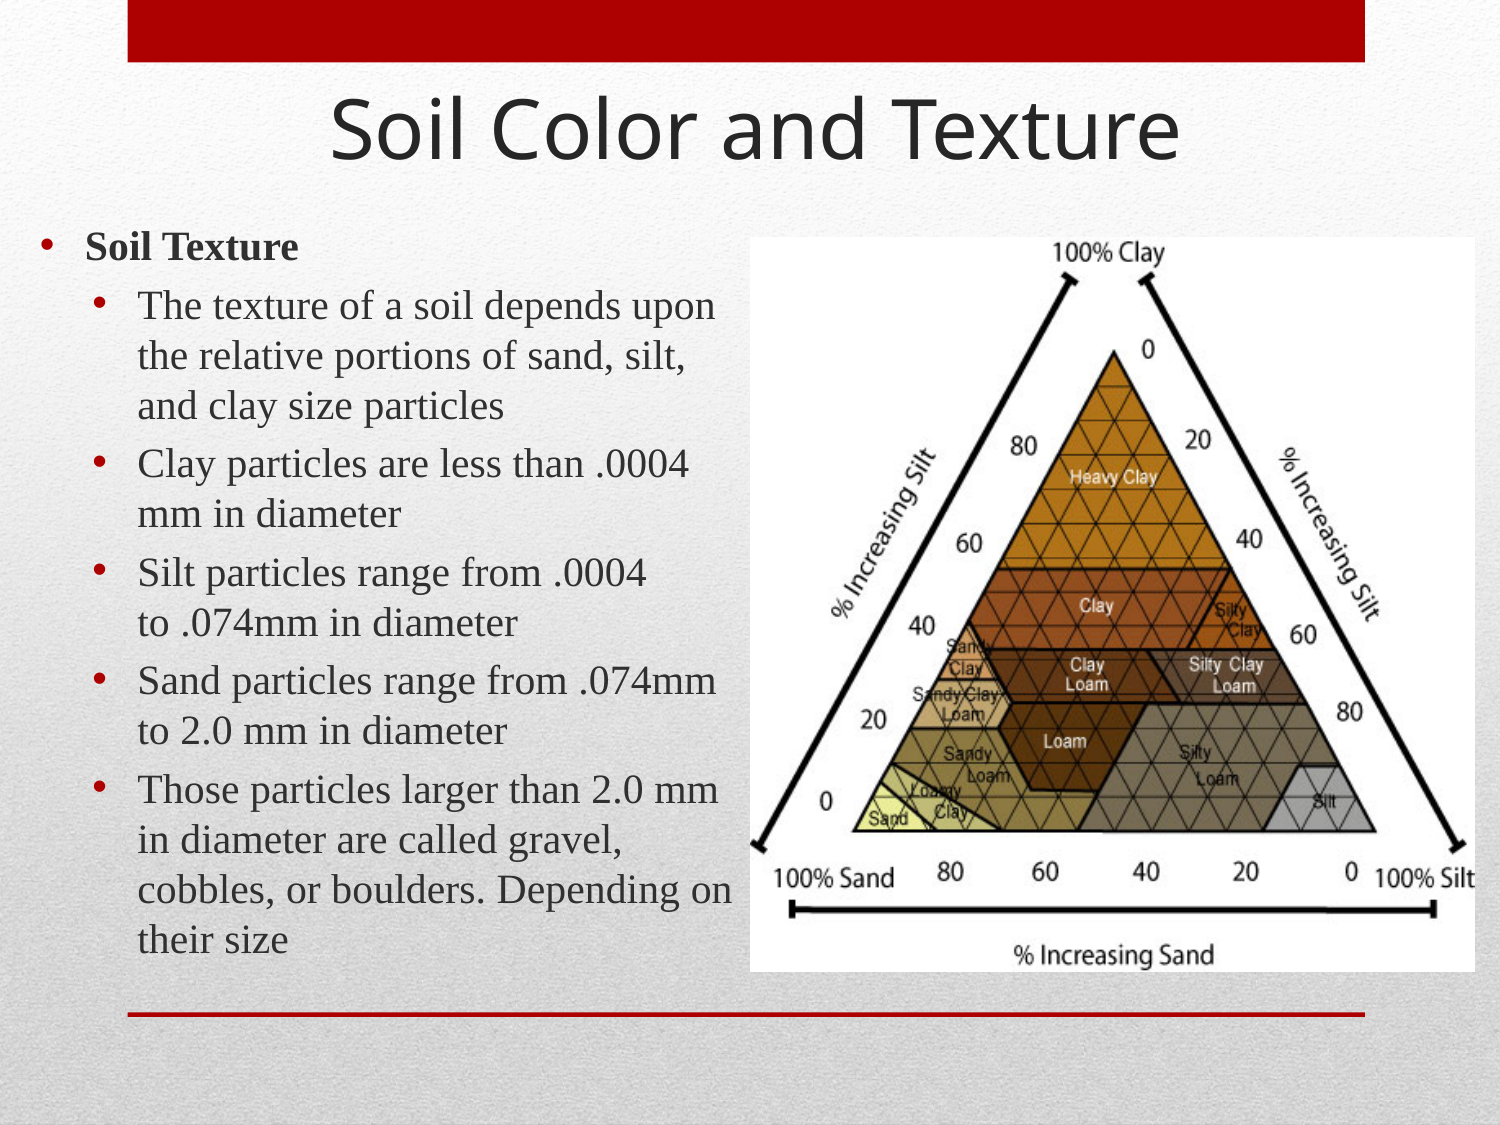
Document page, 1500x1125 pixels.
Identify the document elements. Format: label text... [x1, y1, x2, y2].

list Soil Texture The texture of a soil depends upon the relative portions of sand, silt, and clay size particles Clay particles are less than .0004 mm in diameter Silt particles range from .0004 to .074mm in diameter Sand particles range from .074mm to 2.0 mm in diameter Those particles larger than 2.0 mm in diameter are called gravel, cobbles, or boulders. Depending on their size [24, 187, 750, 994]
title Soil Color and Texture [187, 0, 1325, 184]
picture [749, 236, 1476, 973]
